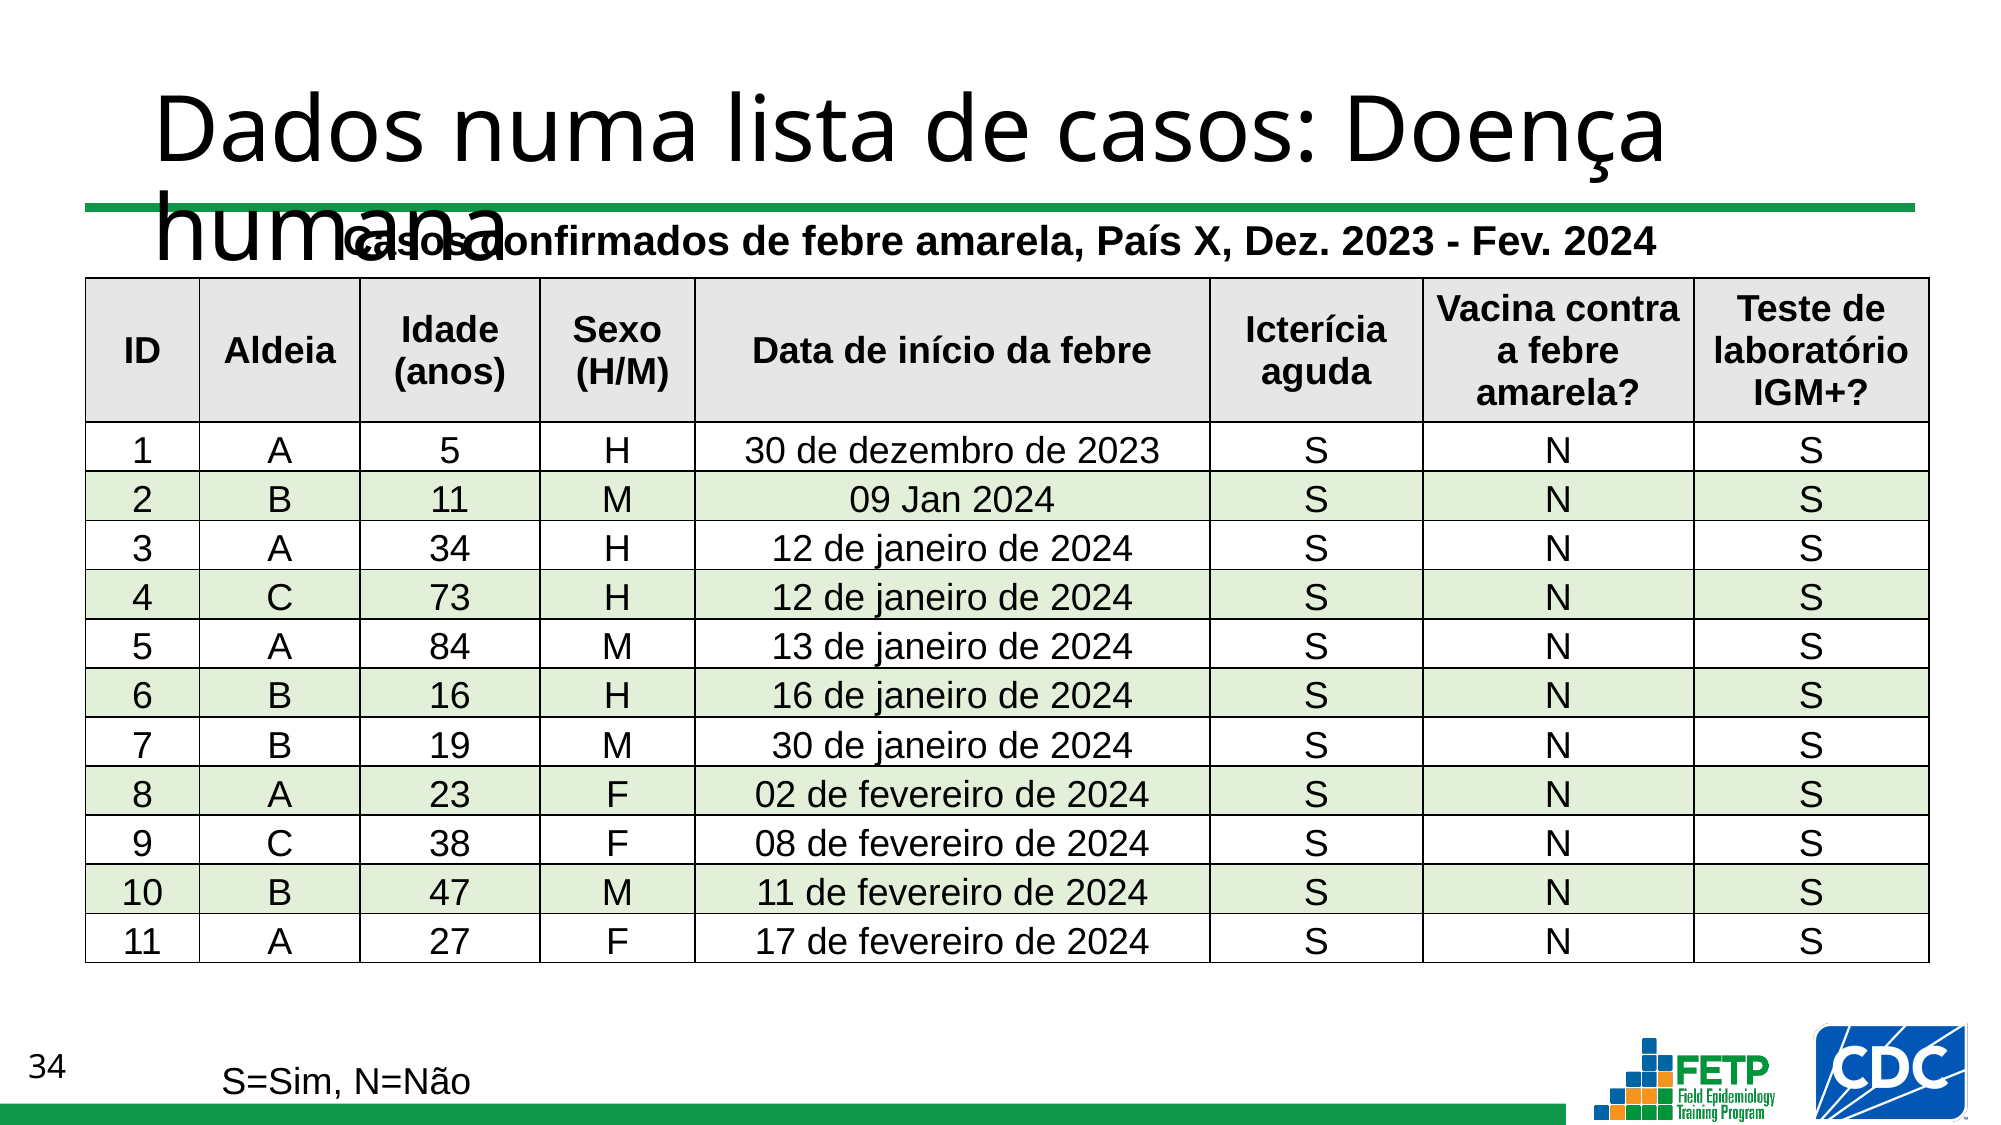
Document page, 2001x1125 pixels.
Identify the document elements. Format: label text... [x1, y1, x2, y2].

text_box S=Sim, N=Não [206, 1049, 719, 1109]
table_cell C [200, 570, 359, 618]
table_cell 23 [361, 767, 539, 814]
table_header Sexo (H/M) [541, 279, 694, 421]
table_cell 02 de fevereiro de 2024 [696, 767, 1209, 814]
table_cell N [1424, 865, 1693, 913]
table_cell 16 de janeiro de 2024 [696, 669, 1209, 716]
table_cell S [1211, 914, 1422, 962]
table_cell 17 de fevereiro de 2024 [696, 914, 1209, 962]
table_cell B [200, 669, 359, 716]
table_cell M [541, 472, 694, 520]
table_cell 11 de fevereiro de 2024 [696, 865, 1209, 913]
picture [1594, 1038, 1775, 1122]
table_cell 19 [361, 718, 539, 765]
table_cell 34 [361, 521, 539, 569]
table_cell F [541, 914, 694, 962]
table_cell S [1695, 669, 1928, 716]
table_cell H [541, 423, 694, 470]
table_cell S [1695, 865, 1928, 913]
table_cell N [1424, 472, 1693, 520]
table_cell 3 [86, 521, 199, 569]
table_cell S [1211, 816, 1422, 863]
table_header Data de início da febre [696, 279, 1209, 421]
table_header ID [86, 279, 199, 421]
table_cell 47 [361, 865, 539, 913]
table_cell 11 [361, 472, 539, 520]
table_cell S [1211, 521, 1422, 569]
table_cell 73 [361, 570, 539, 618]
table_cell 27 [361, 914, 539, 962]
table_cell 2 [86, 472, 199, 520]
table_cell N [1424, 620, 1693, 667]
table_cell 7 [86, 718, 199, 765]
table_cell 5 [361, 423, 539, 470]
table_cell 12 de janeiro de 2024 [696, 521, 1209, 569]
table_cell S [1695, 718, 1928, 765]
table_cell S [1211, 472, 1422, 520]
table_cell S [1211, 718, 1422, 765]
table_header Aldeia [200, 279, 359, 421]
table_header Idade (anos) [361, 279, 539, 421]
table_cell S [1695, 914, 1928, 962]
table_cell M [541, 718, 694, 765]
table_cell S [1211, 570, 1422, 618]
table_cell 1 [86, 423, 199, 470]
table_cell S [1695, 767, 1928, 814]
title Dados numa lista de casos: Doença humana [137, 75, 1982, 207]
table_cell H [541, 570, 694, 618]
table_cell M [541, 620, 694, 667]
table_cell 13 de janeiro de 2024 [696, 620, 1209, 667]
table_cell 8 [86, 767, 199, 814]
table_cell N [1424, 718, 1693, 765]
table_cell 10 [86, 865, 199, 913]
table_cell N [1424, 423, 1693, 470]
table_cell 38 [361, 816, 539, 863]
table_cell 16 [361, 669, 539, 716]
table_cell S [1695, 423, 1928, 470]
table_cell S [1695, 570, 1928, 618]
table_cell A [200, 767, 359, 814]
picture [1813, 1023, 1968, 1122]
table_cell A [200, 914, 359, 962]
table_cell 84 [361, 620, 539, 667]
table_cell 11 [86, 914, 199, 962]
table_cell S [1695, 472, 1928, 520]
table_cell H [541, 521, 694, 569]
table_cell 30 de janeiro de 2024 [696, 718, 1209, 765]
table_cell A [200, 423, 359, 470]
table_cell 30 de dezembro de 2023 [696, 423, 1209, 470]
table_cell S [1211, 669, 1422, 716]
table_header Icterícia aguda [1211, 279, 1422, 421]
table_cell S [1695, 620, 1928, 667]
table_cell S [1695, 521, 1928, 569]
table_cell N [1424, 669, 1693, 716]
table_cell S [1211, 423, 1422, 470]
table_cell 9 [86, 816, 199, 863]
table_cell F [541, 816, 694, 863]
table_cell B [200, 865, 359, 913]
table_cell C [200, 816, 359, 863]
table_header Teste de laboratório IGM+? [1695, 279, 1928, 421]
table_cell N [1424, 767, 1693, 814]
table_cell M [541, 865, 694, 913]
table_cell S [1211, 865, 1422, 913]
table_cell N [1424, 521, 1693, 569]
table_cell N [1424, 816, 1693, 863]
table_cell 6 [86, 669, 199, 716]
table_cell B [200, 718, 359, 765]
text_box Casos confirmados de febre amarela, País X, Dez. 2023 - Fev. 2024 [206, 207, 1794, 278]
table_header Vacina contra a febre amarela? [1424, 279, 1693, 421]
table_cell S [1211, 620, 1422, 667]
table_cell S [1211, 767, 1422, 814]
table_cell 09 Jan 2024 [696, 472, 1209, 520]
table_cell 5 [86, 620, 199, 667]
table_cell N [1424, 570, 1693, 618]
table_cell 4 [86, 570, 199, 618]
table_cell A [200, 620, 359, 667]
table_cell F [541, 767, 694, 814]
table_cell B [200, 472, 359, 520]
table_cell H [541, 669, 694, 716]
table_cell 12 de janeiro de 2024 [696, 570, 1209, 618]
table_cell S [1695, 816, 1928, 863]
table_cell 08 de fevereiro de 2024 [696, 816, 1209, 863]
table_cell A [200, 521, 359, 569]
table_cell N [1424, 914, 1693, 962]
